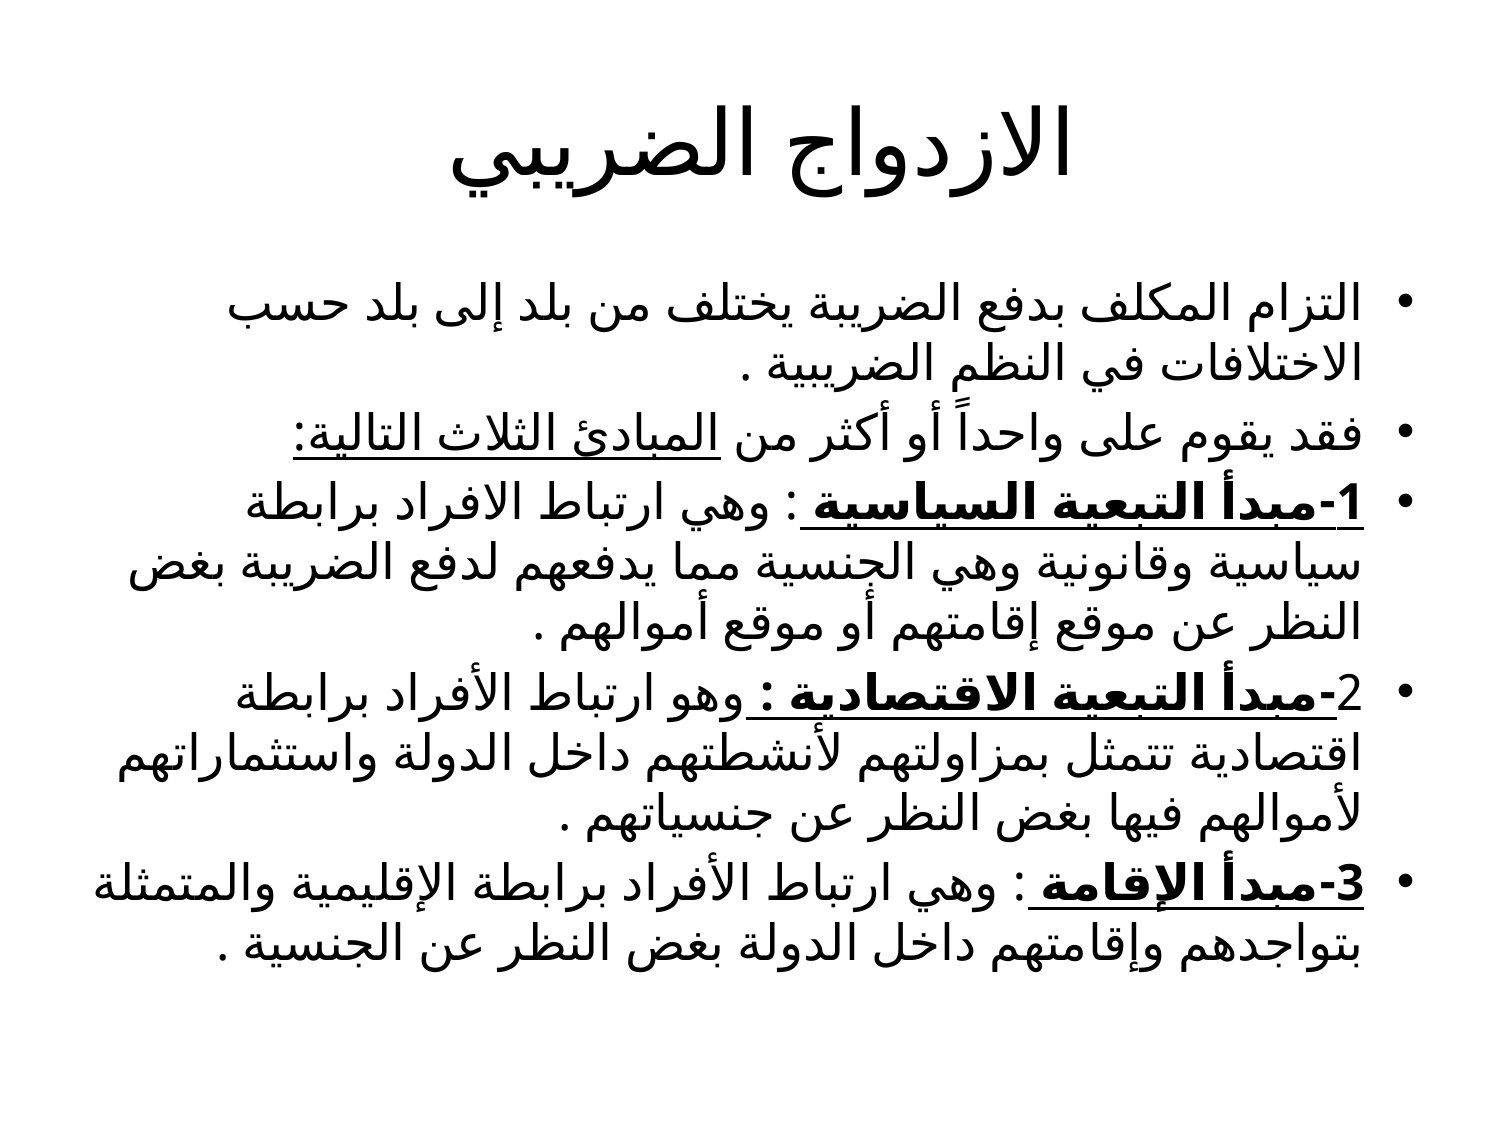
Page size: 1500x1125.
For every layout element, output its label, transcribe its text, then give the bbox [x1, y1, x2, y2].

title الازدواج الضريبي [75, 45, 1425, 233]
list التزام المكلف بدفع الضريبة يختلف من بلد إلى بلد حسب الاختلافات في النظم الضريبية . فقد يقوم على واحداً أو أكثر من المبادئ الثلاث التالية: 1-مبدأ التبعية السياسية : وهي ارتباط الافراد برابطة سياسية وقانونية وهي الجنسية مما يدفعهم لدفع الضريبة بغض النظر عن موقع إقامتهم أو موقع أموالهم . 2-مبدأ التبعية الاقتصادية : وهو ارتباط الأفراد برابطة اقتصادية تتمثل بمزاولتهم لأنشطتهم داخل الدولة واستثماراتهم لأموالهم فيها بغض النظر عن جنسياتهم . 3-مبدأ الإقامة : وهي ارتباط الأفراد برابطة الإقليمية والمتمثلة بتواجدهم وإقامتهم داخل الدولة بغض النظر عن الجنسية . [75, 262, 1425, 1005]
